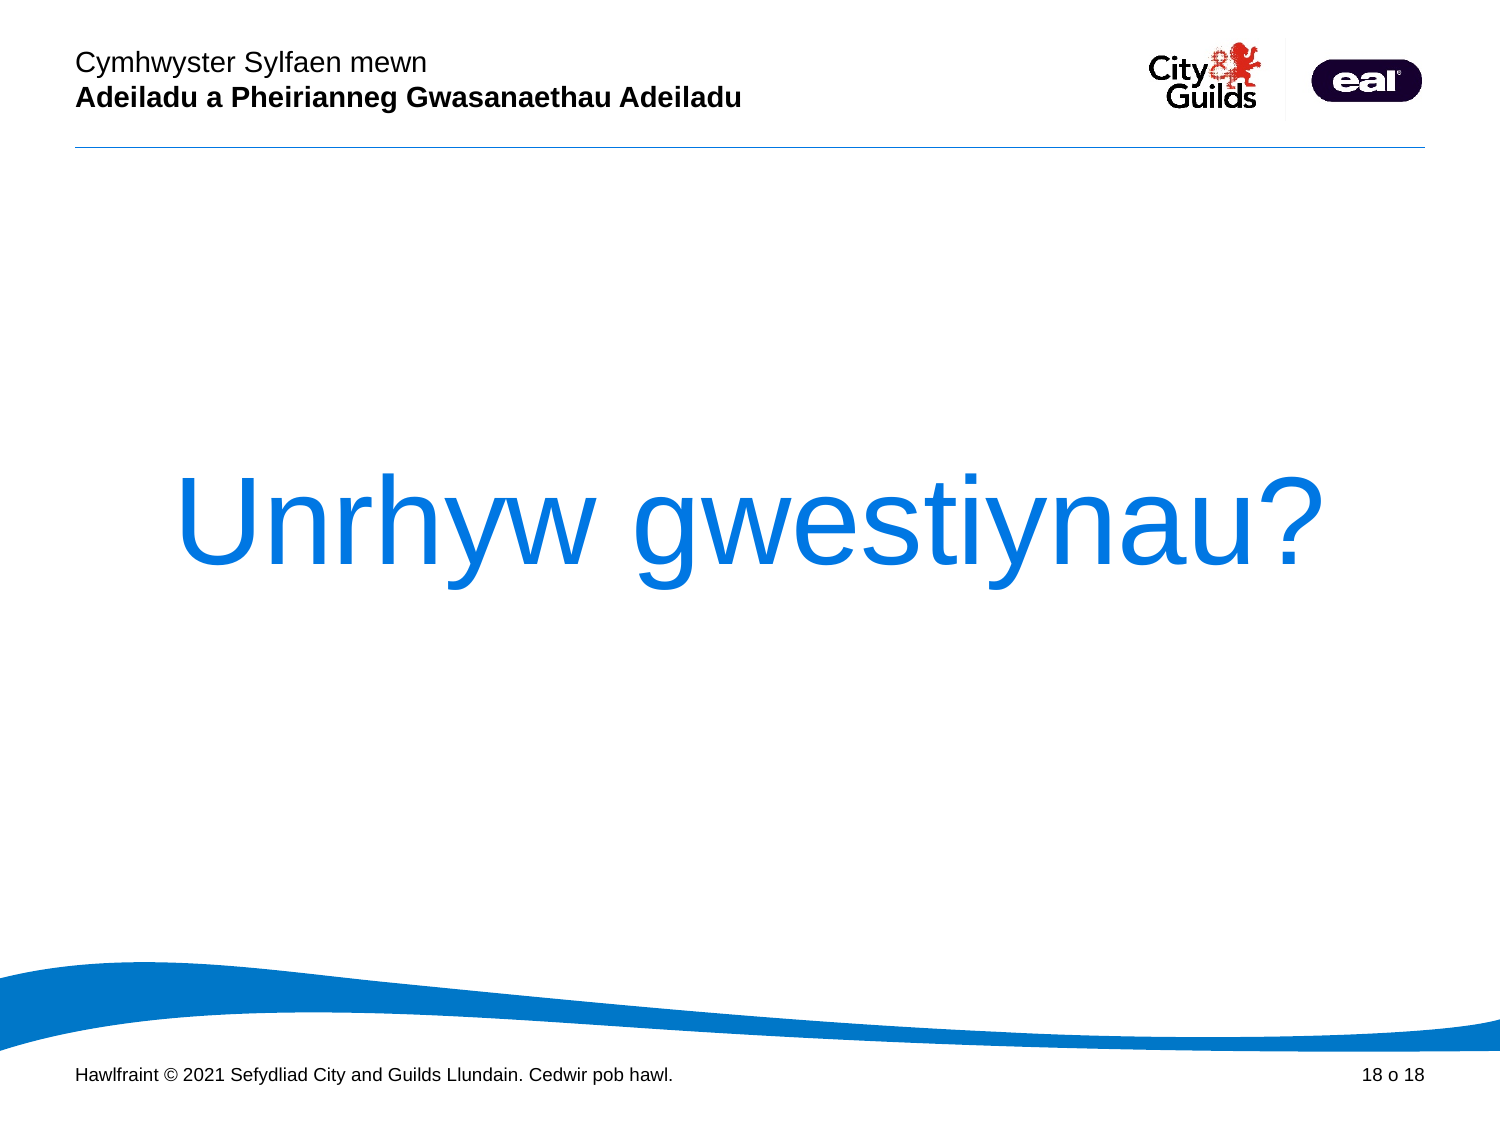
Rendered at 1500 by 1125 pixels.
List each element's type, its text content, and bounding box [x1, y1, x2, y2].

picture [1149, 38, 1422, 121]
list Unrhyw gwestiynau? [74, 247, 1426, 946]
